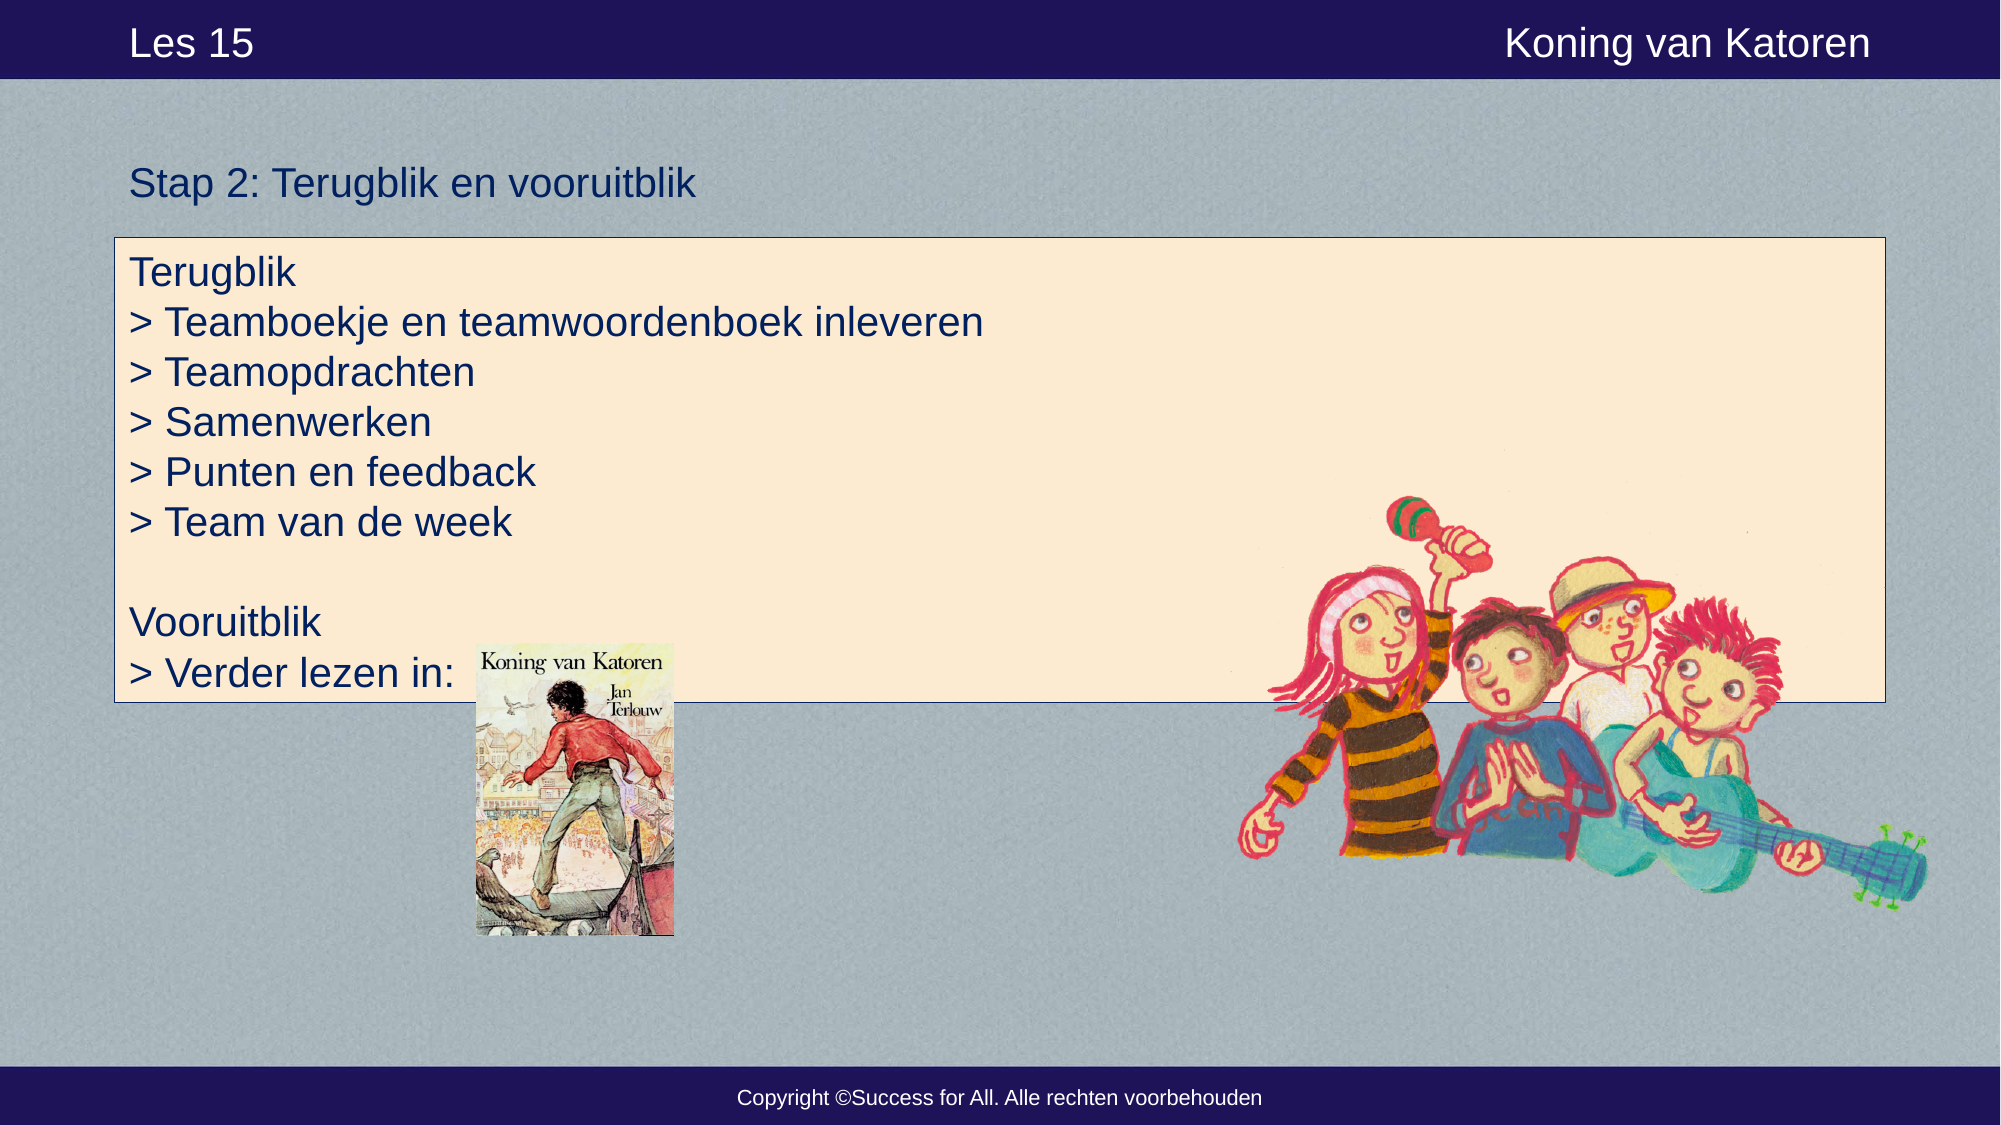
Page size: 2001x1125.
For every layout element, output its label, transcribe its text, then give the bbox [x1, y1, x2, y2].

text_box Terugblik > Teamboekje en teamwoordenboek inleveren > Teamopdrachten > Samenwerken > Punten en feedback > Team van de week Vooruitblik > Verder lezen in: [114, 237, 1886, 703]
picture [0, 0, 2001, 1125]
text_box Koning van Katoren [999, 8, 1886, 73]
text_box Stap 2: Terugblik en vooruitblik [113, 148, 1635, 214]
text_box Copyright ©Success for All. Alle rechten voorbehouden [0, 1076, 2000, 1125]
text_box Les 15 [114, 8, 354, 73]
